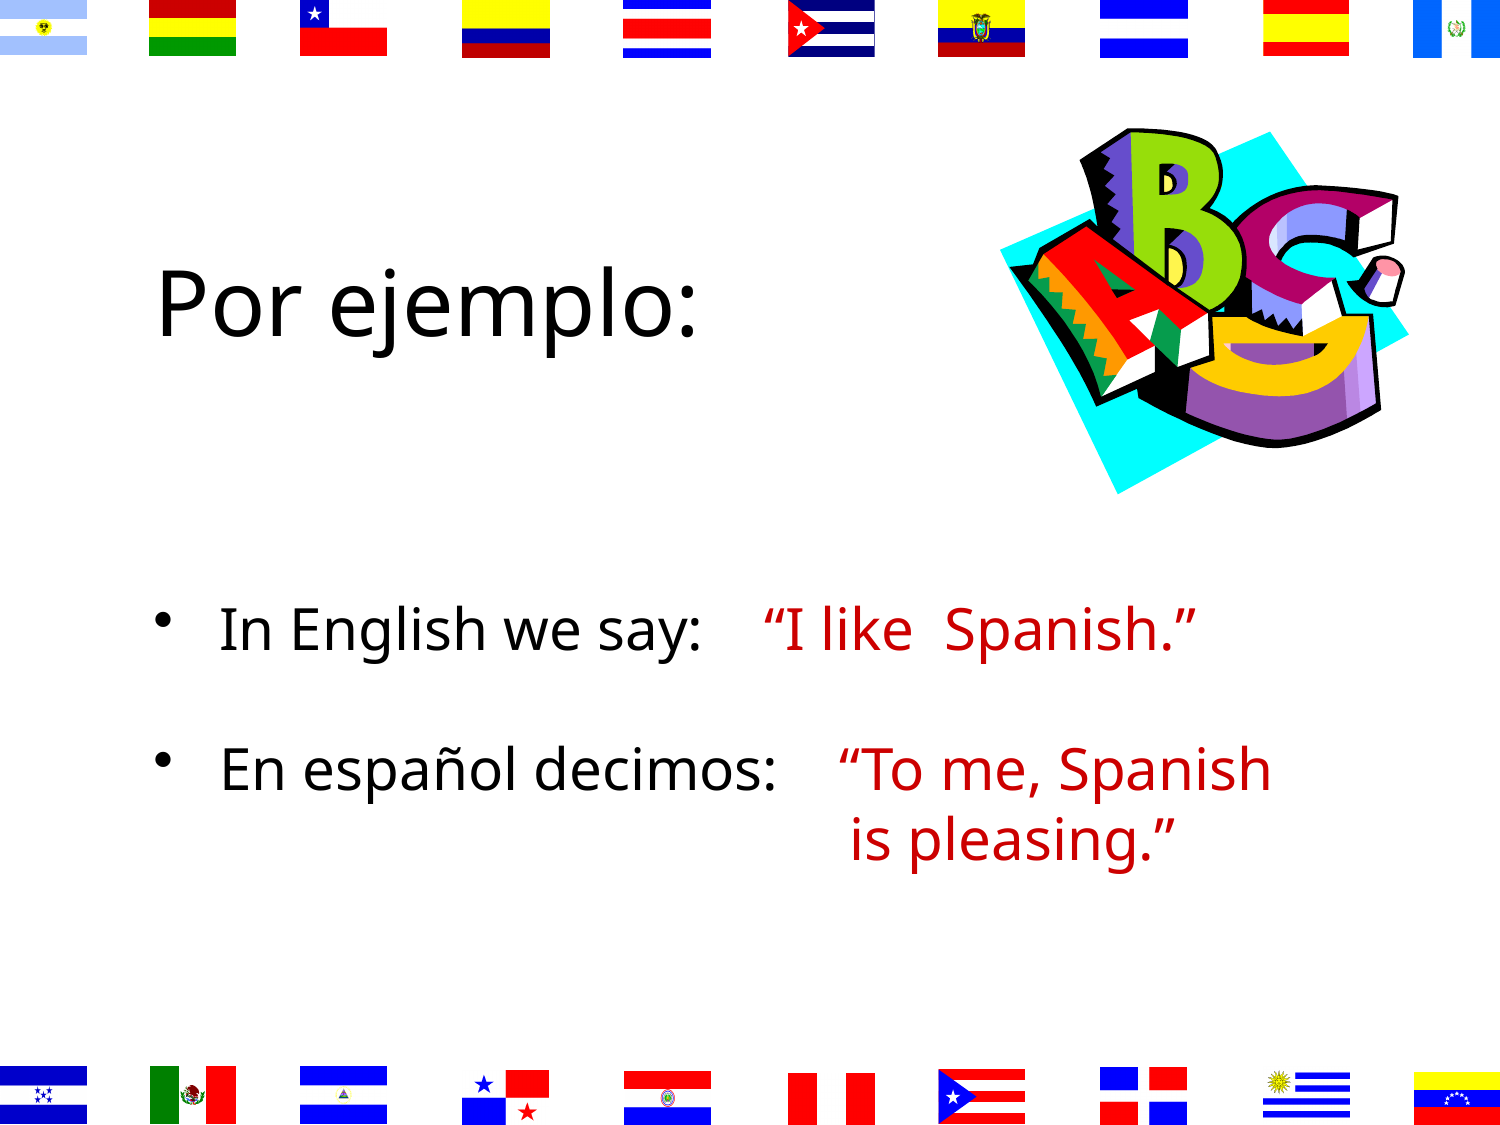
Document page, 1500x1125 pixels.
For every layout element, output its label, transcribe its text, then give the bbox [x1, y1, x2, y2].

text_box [0, 0, 1500, 58]
text_box Por ejemplo: [139, 237, 716, 363]
picture [999, 124, 1413, 498]
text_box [0, 1065, 1500, 1125]
text_box In English we say: “I like Spanish.” En español decimos: “To me, Spanish is pleasing.” [138, 584, 1304, 880]
